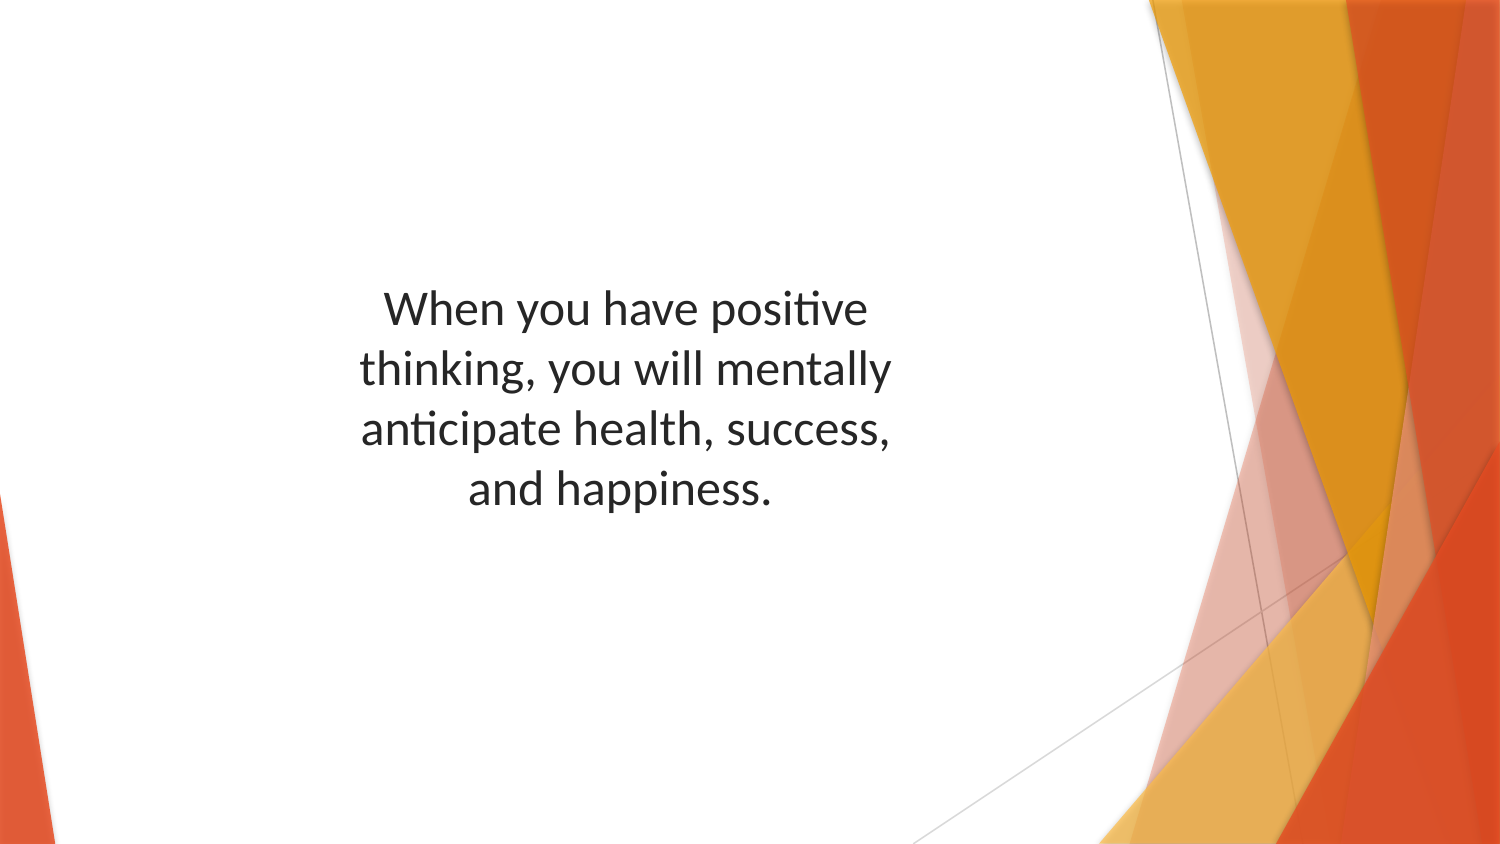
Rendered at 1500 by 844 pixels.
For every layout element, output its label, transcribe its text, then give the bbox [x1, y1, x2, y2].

list When you have positive thinking, you will mentally anticipate health, success, and happiness. [312, 268, 939, 741]
